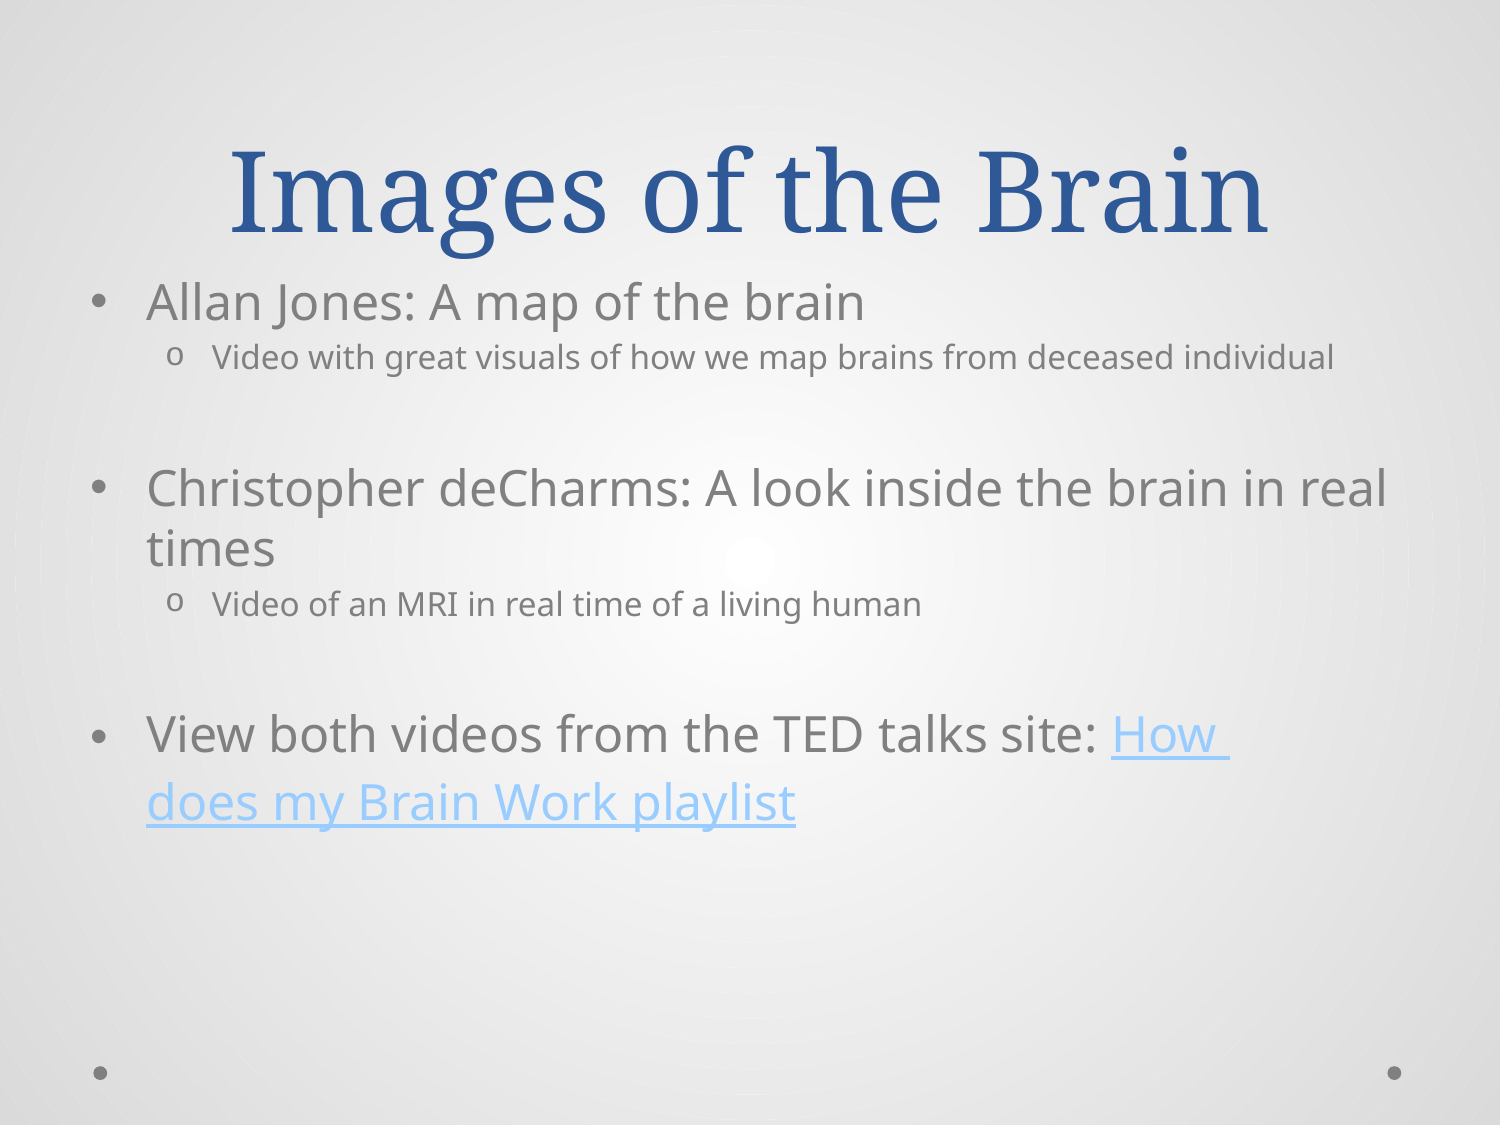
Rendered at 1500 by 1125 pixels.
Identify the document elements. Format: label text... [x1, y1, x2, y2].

list Allan Jones: A map of the brain Video with great visuals of how we map brains from deceased individual Christopher deCharms: A look inside the brain in real times Video of an MRI in real time of a living human View both videos from the TED talks site: How does my Brain Work playlist [75, 262, 1425, 1005]
title Images of the Brain [75, 0, 1425, 262]
